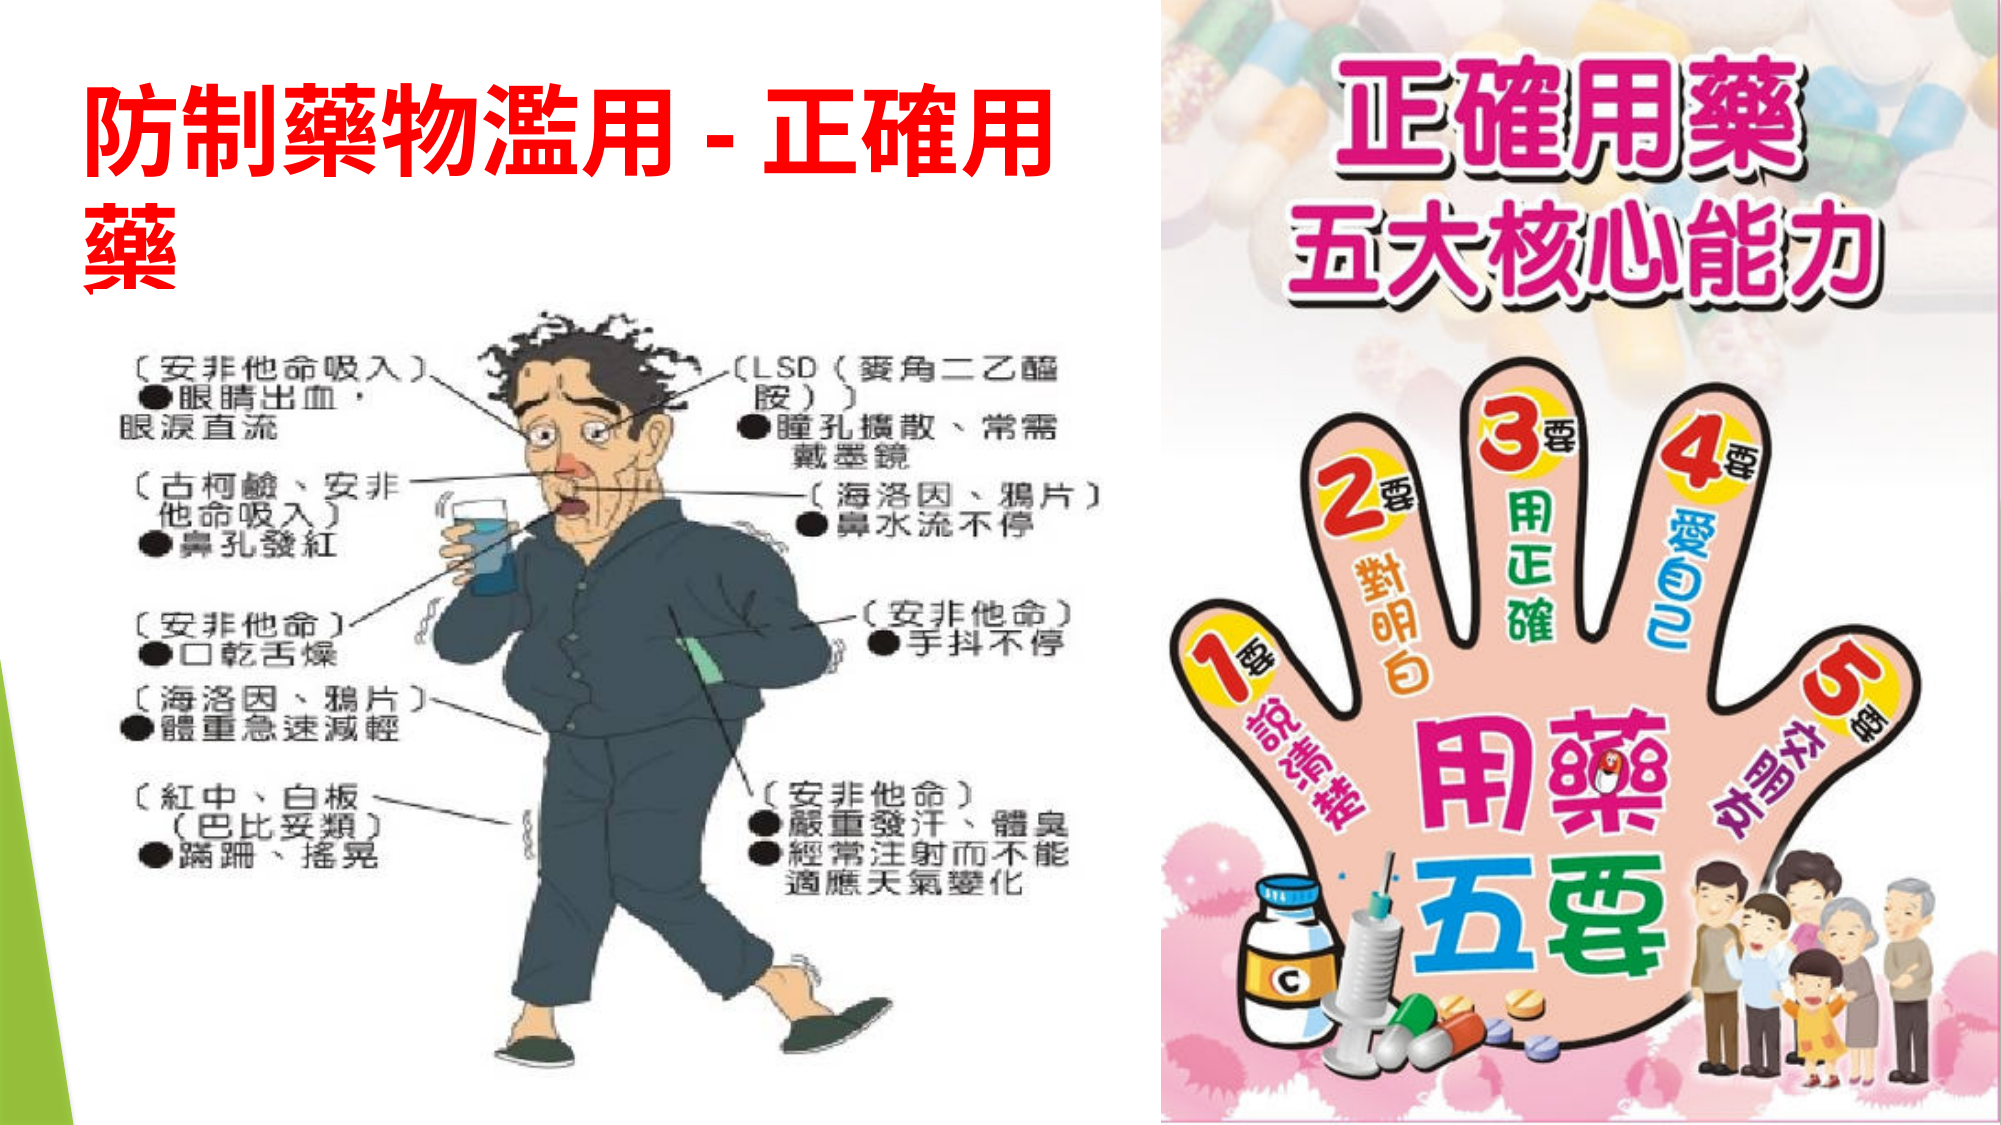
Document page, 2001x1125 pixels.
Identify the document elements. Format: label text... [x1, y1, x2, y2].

picture [92, 289, 1104, 1088]
picture [1161, 0, 2000, 1125]
title 防制藥物濫用-正確用藥 [65, 60, 1156, 223]
